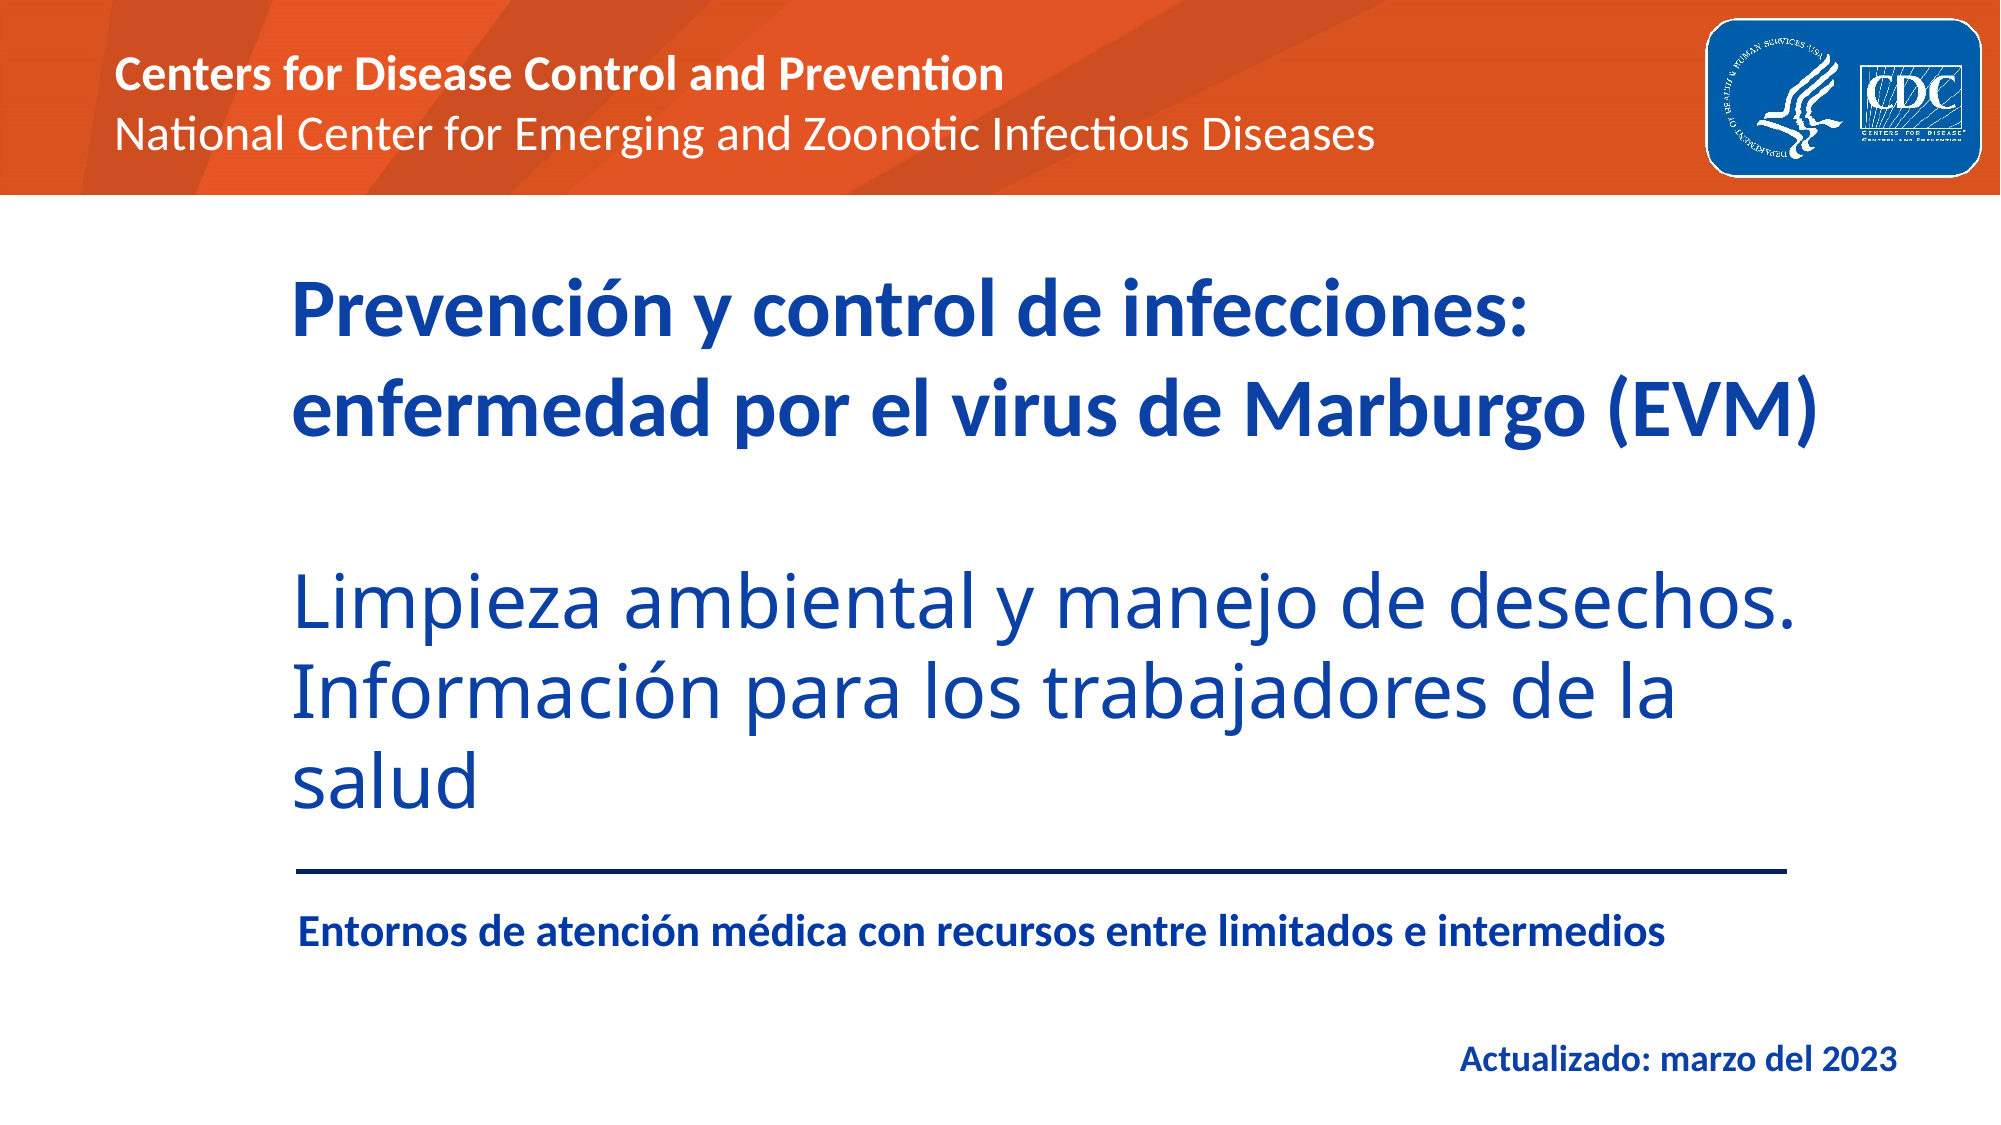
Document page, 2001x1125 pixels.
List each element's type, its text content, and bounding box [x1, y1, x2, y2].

text_box Entornos de atención médica con recursos entre limitados e intermedios [282, 893, 1717, 964]
picture [0, 0, 2000, 195]
title Prevención y control de infecciones: enfermedad por el virus de Marburgo (EVM) Limpieza ambiental y manejo de desechos. Información para los trabajadores de la salud [275, 458, 1843, 831]
text_box Actualizado: marzo del 2023 [1444, 1026, 1926, 1087]
